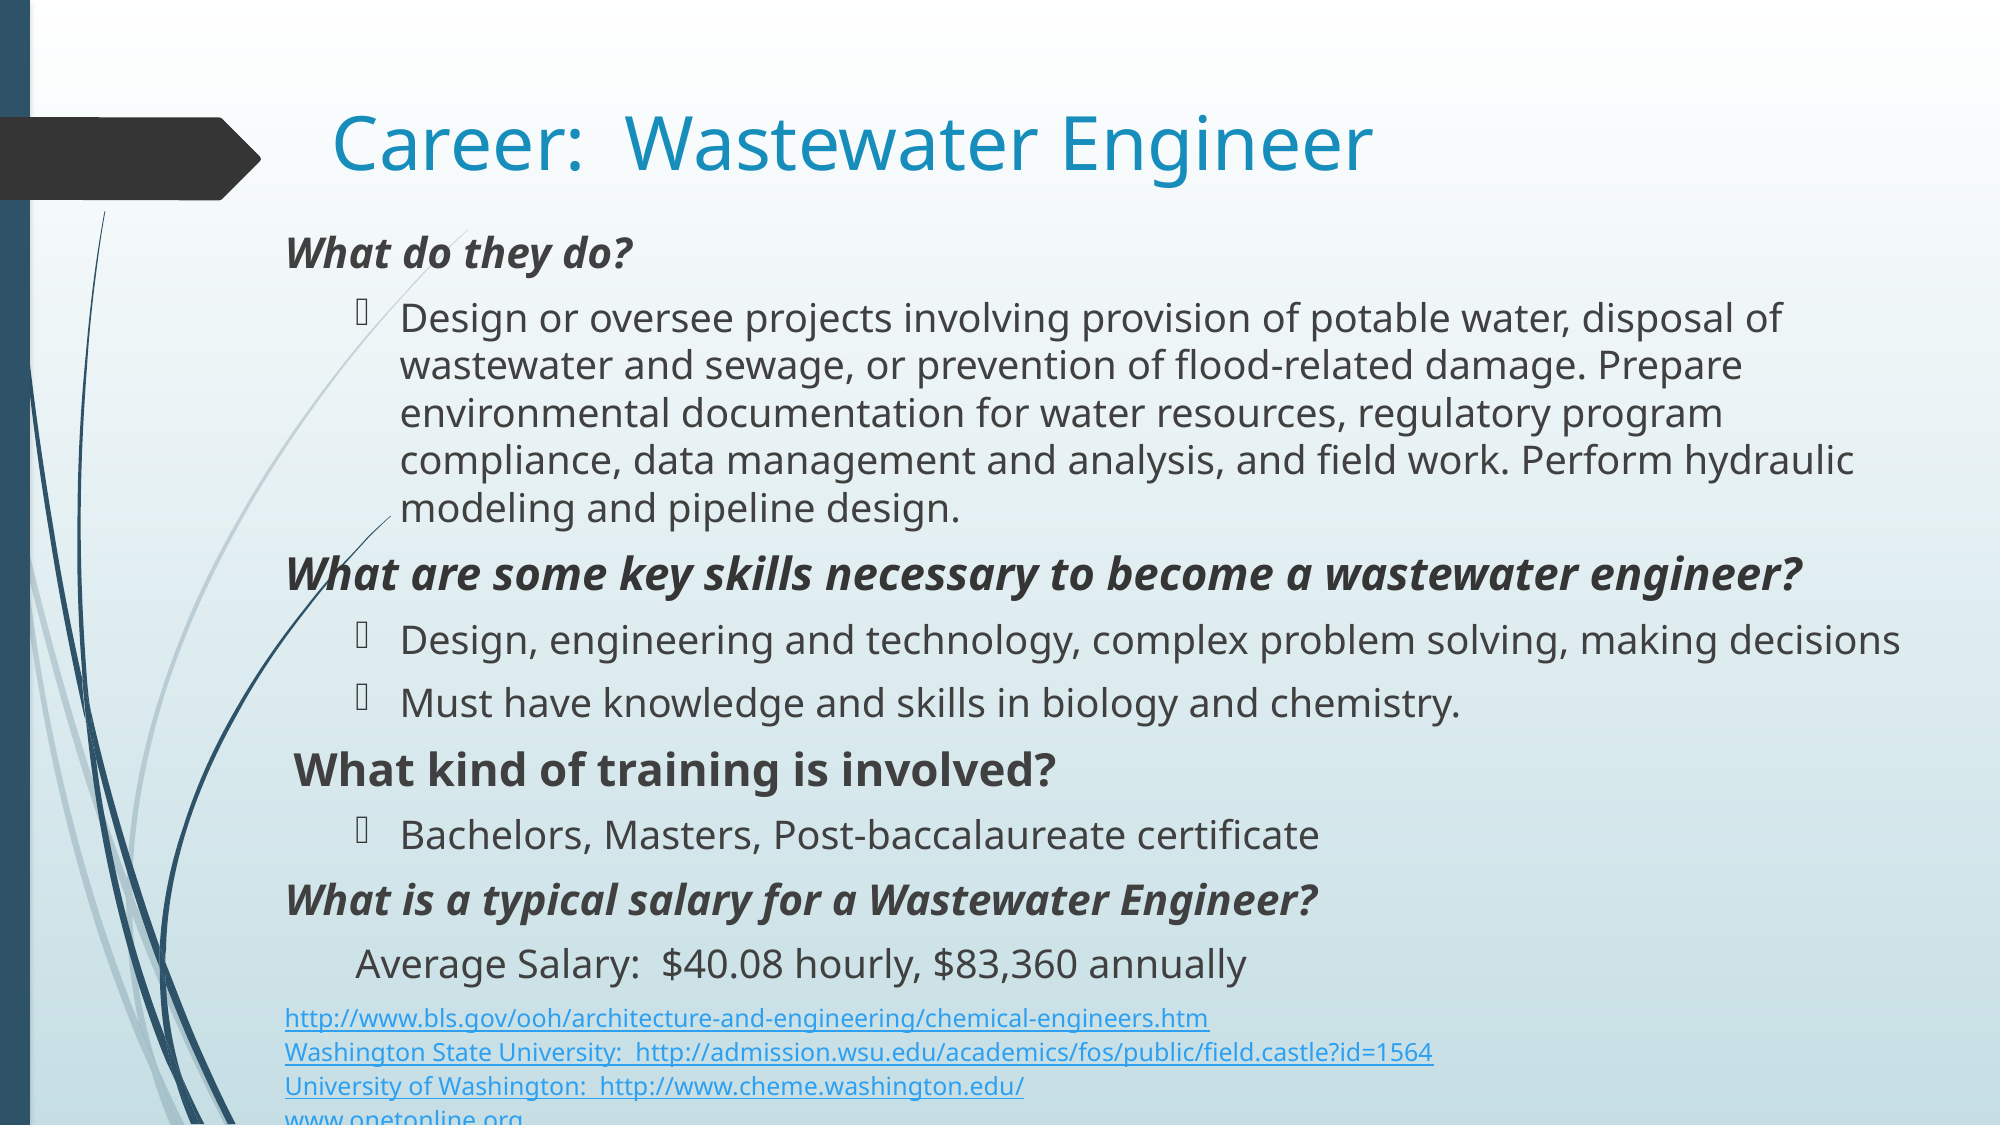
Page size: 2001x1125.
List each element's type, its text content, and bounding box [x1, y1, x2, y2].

title Career: Wastewater Engineer [316, 88, 1888, 219]
text_box http://www.bls.gov/ooh/architecture-and-engineering/chemical-engineers.htm Washington State University: http://admission.wsu.edu/academics/fos/public/field.castle?id=1564 University of Washington: http://www.cheme.washington.edu/ www.onetonline.org [269, 995, 1579, 1125]
text_box What do they do? Design or oversee projects involving provision of potable water, disposal of wastewater and sewage, or prevention of flood-related damage. Prepare environmental documentation for water resources, regulatory program compliance, data management and analysis, and field work. Perform hydraulic modeling and pipeline design. What are some key skills necessary to become a wastewater engineer? Design, engineering and technology, complex problem solving, making decisions Must have knowledge and skills in biology and chemistry. What kind of training is involved? Bachelors, Masters, Post-baccalaureate certificate What is a typical salary for a Wastewater Engineer? Average Salary: $40.08 hourly, $83,360 annually [269, 219, 1934, 1053]
